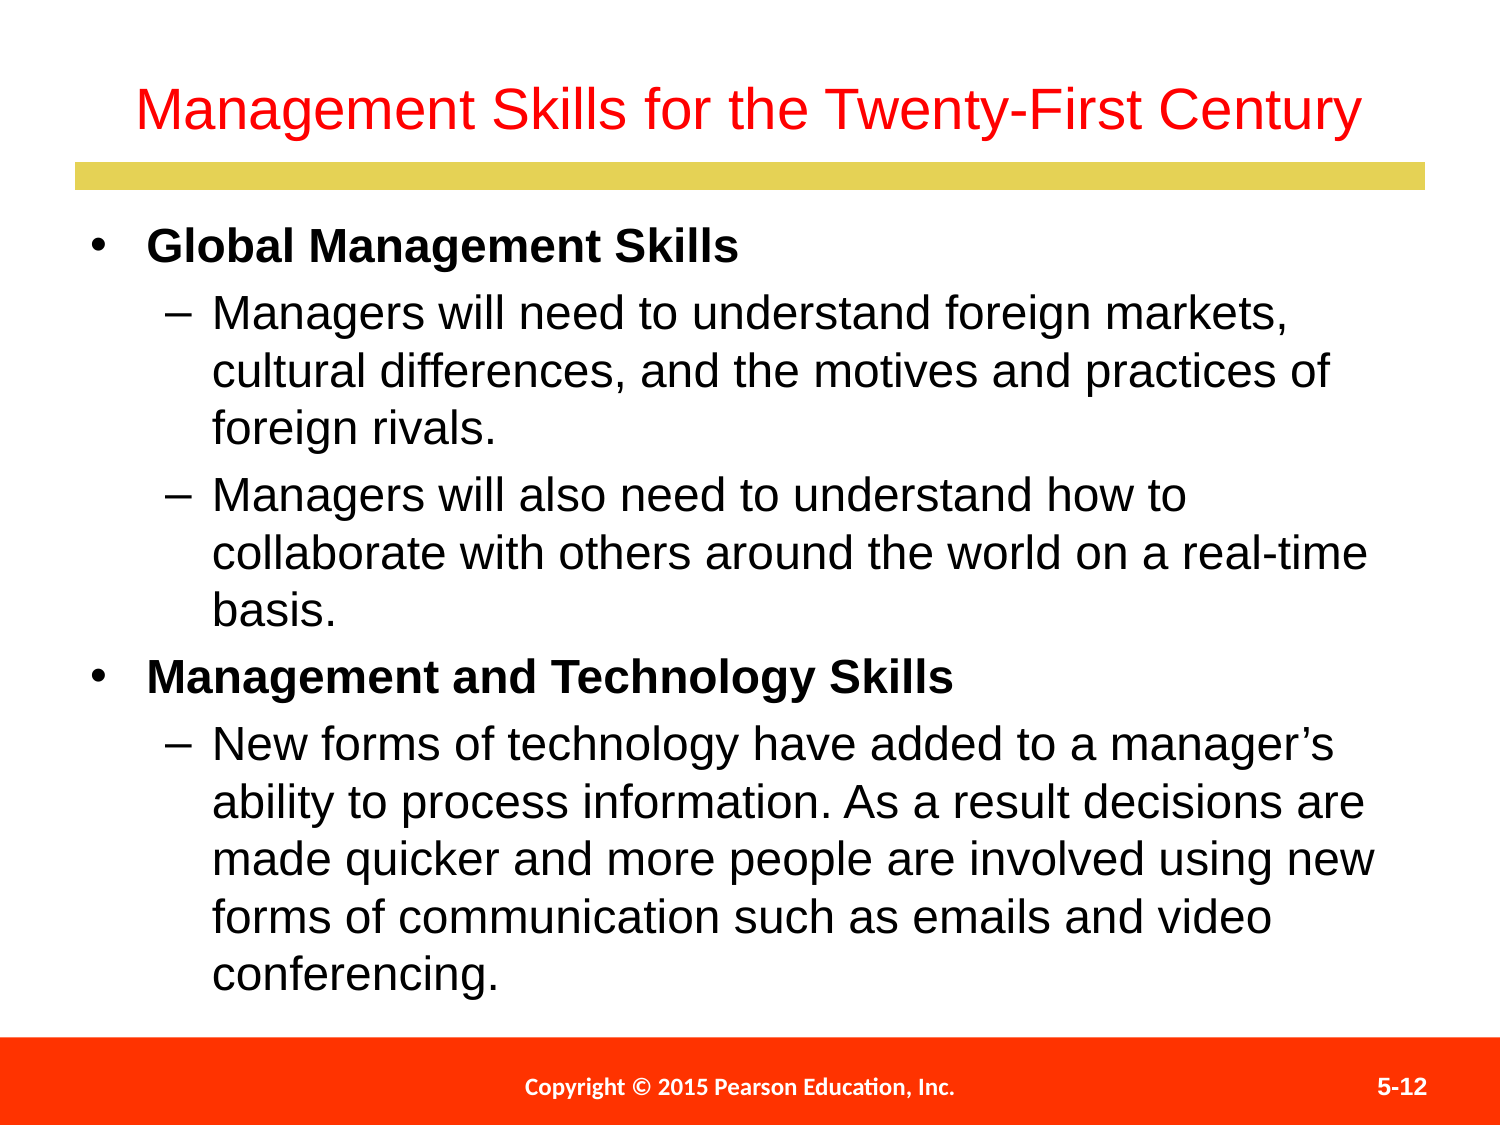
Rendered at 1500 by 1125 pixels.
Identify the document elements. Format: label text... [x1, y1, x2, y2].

title Management Skills for the Twenty-First Century [74, 12, 1426, 201]
list Global Management Skills Managers will need to understand foreign markets, cultural differences, and the motives and practices of foreign rivals. Managers will also need to understand how to collaborate with others around the world on a real-time basis. Management and Technology Skills New forms of technology have added to a manager’s ability to process information. As a result decisions are made quicker and more people are involved using new forms of communication such as emails and video conferencing. [74, 207, 1426, 1013]
